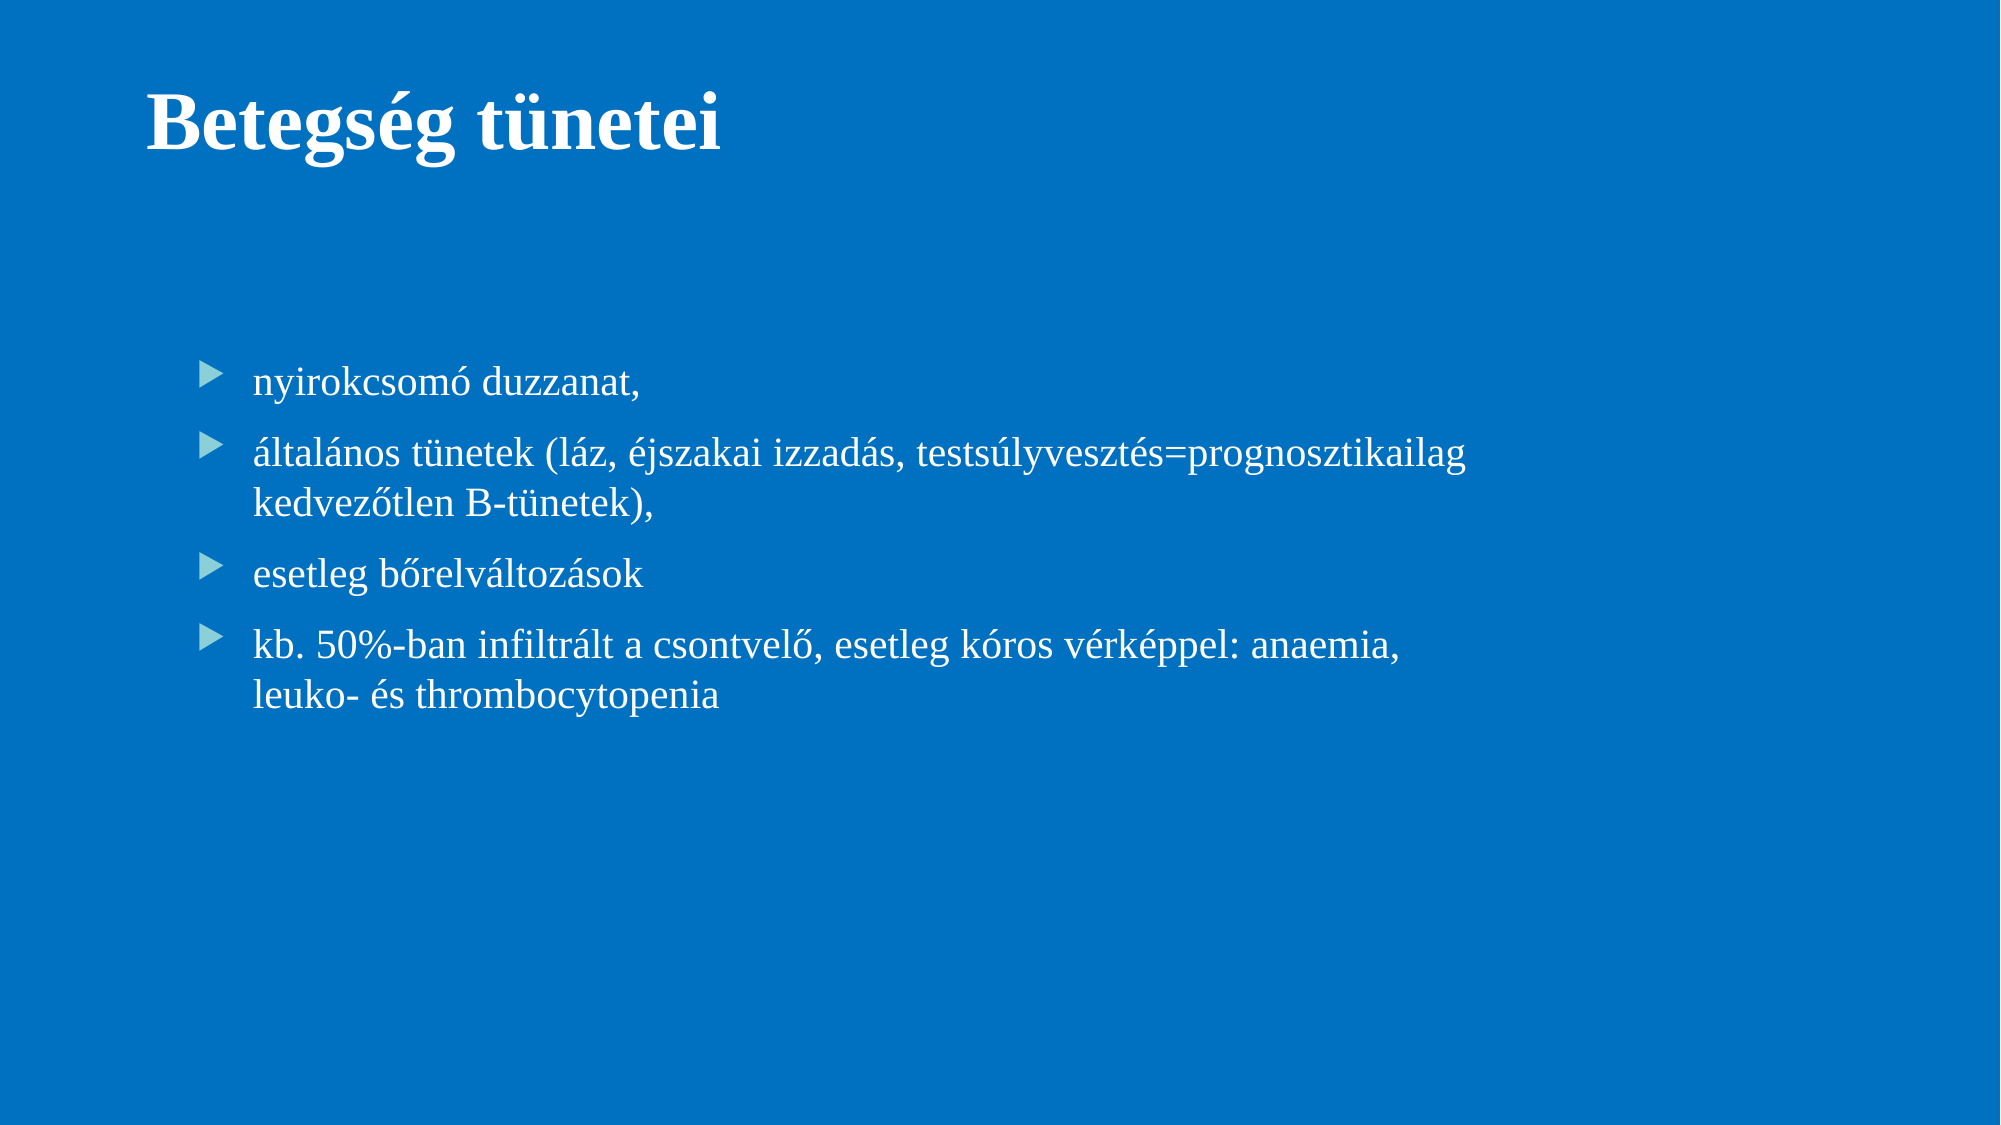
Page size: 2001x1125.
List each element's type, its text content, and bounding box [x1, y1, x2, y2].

title Betegség tünetei [130, 58, 1481, 246]
list nyirokcsomó duzzanat, általános tünetek (láz, éjszakai izzadás, testsúlyvesztés=prognosztikailag kedvezőtlen B-tünetek), esetleg bőrelváltozások kb. 50%-ban infiltrált a csontvelő, esetleg kóros vérképpel: anaemia, leuko- és thrombocytopenia [181, 346, 1532, 1125]
